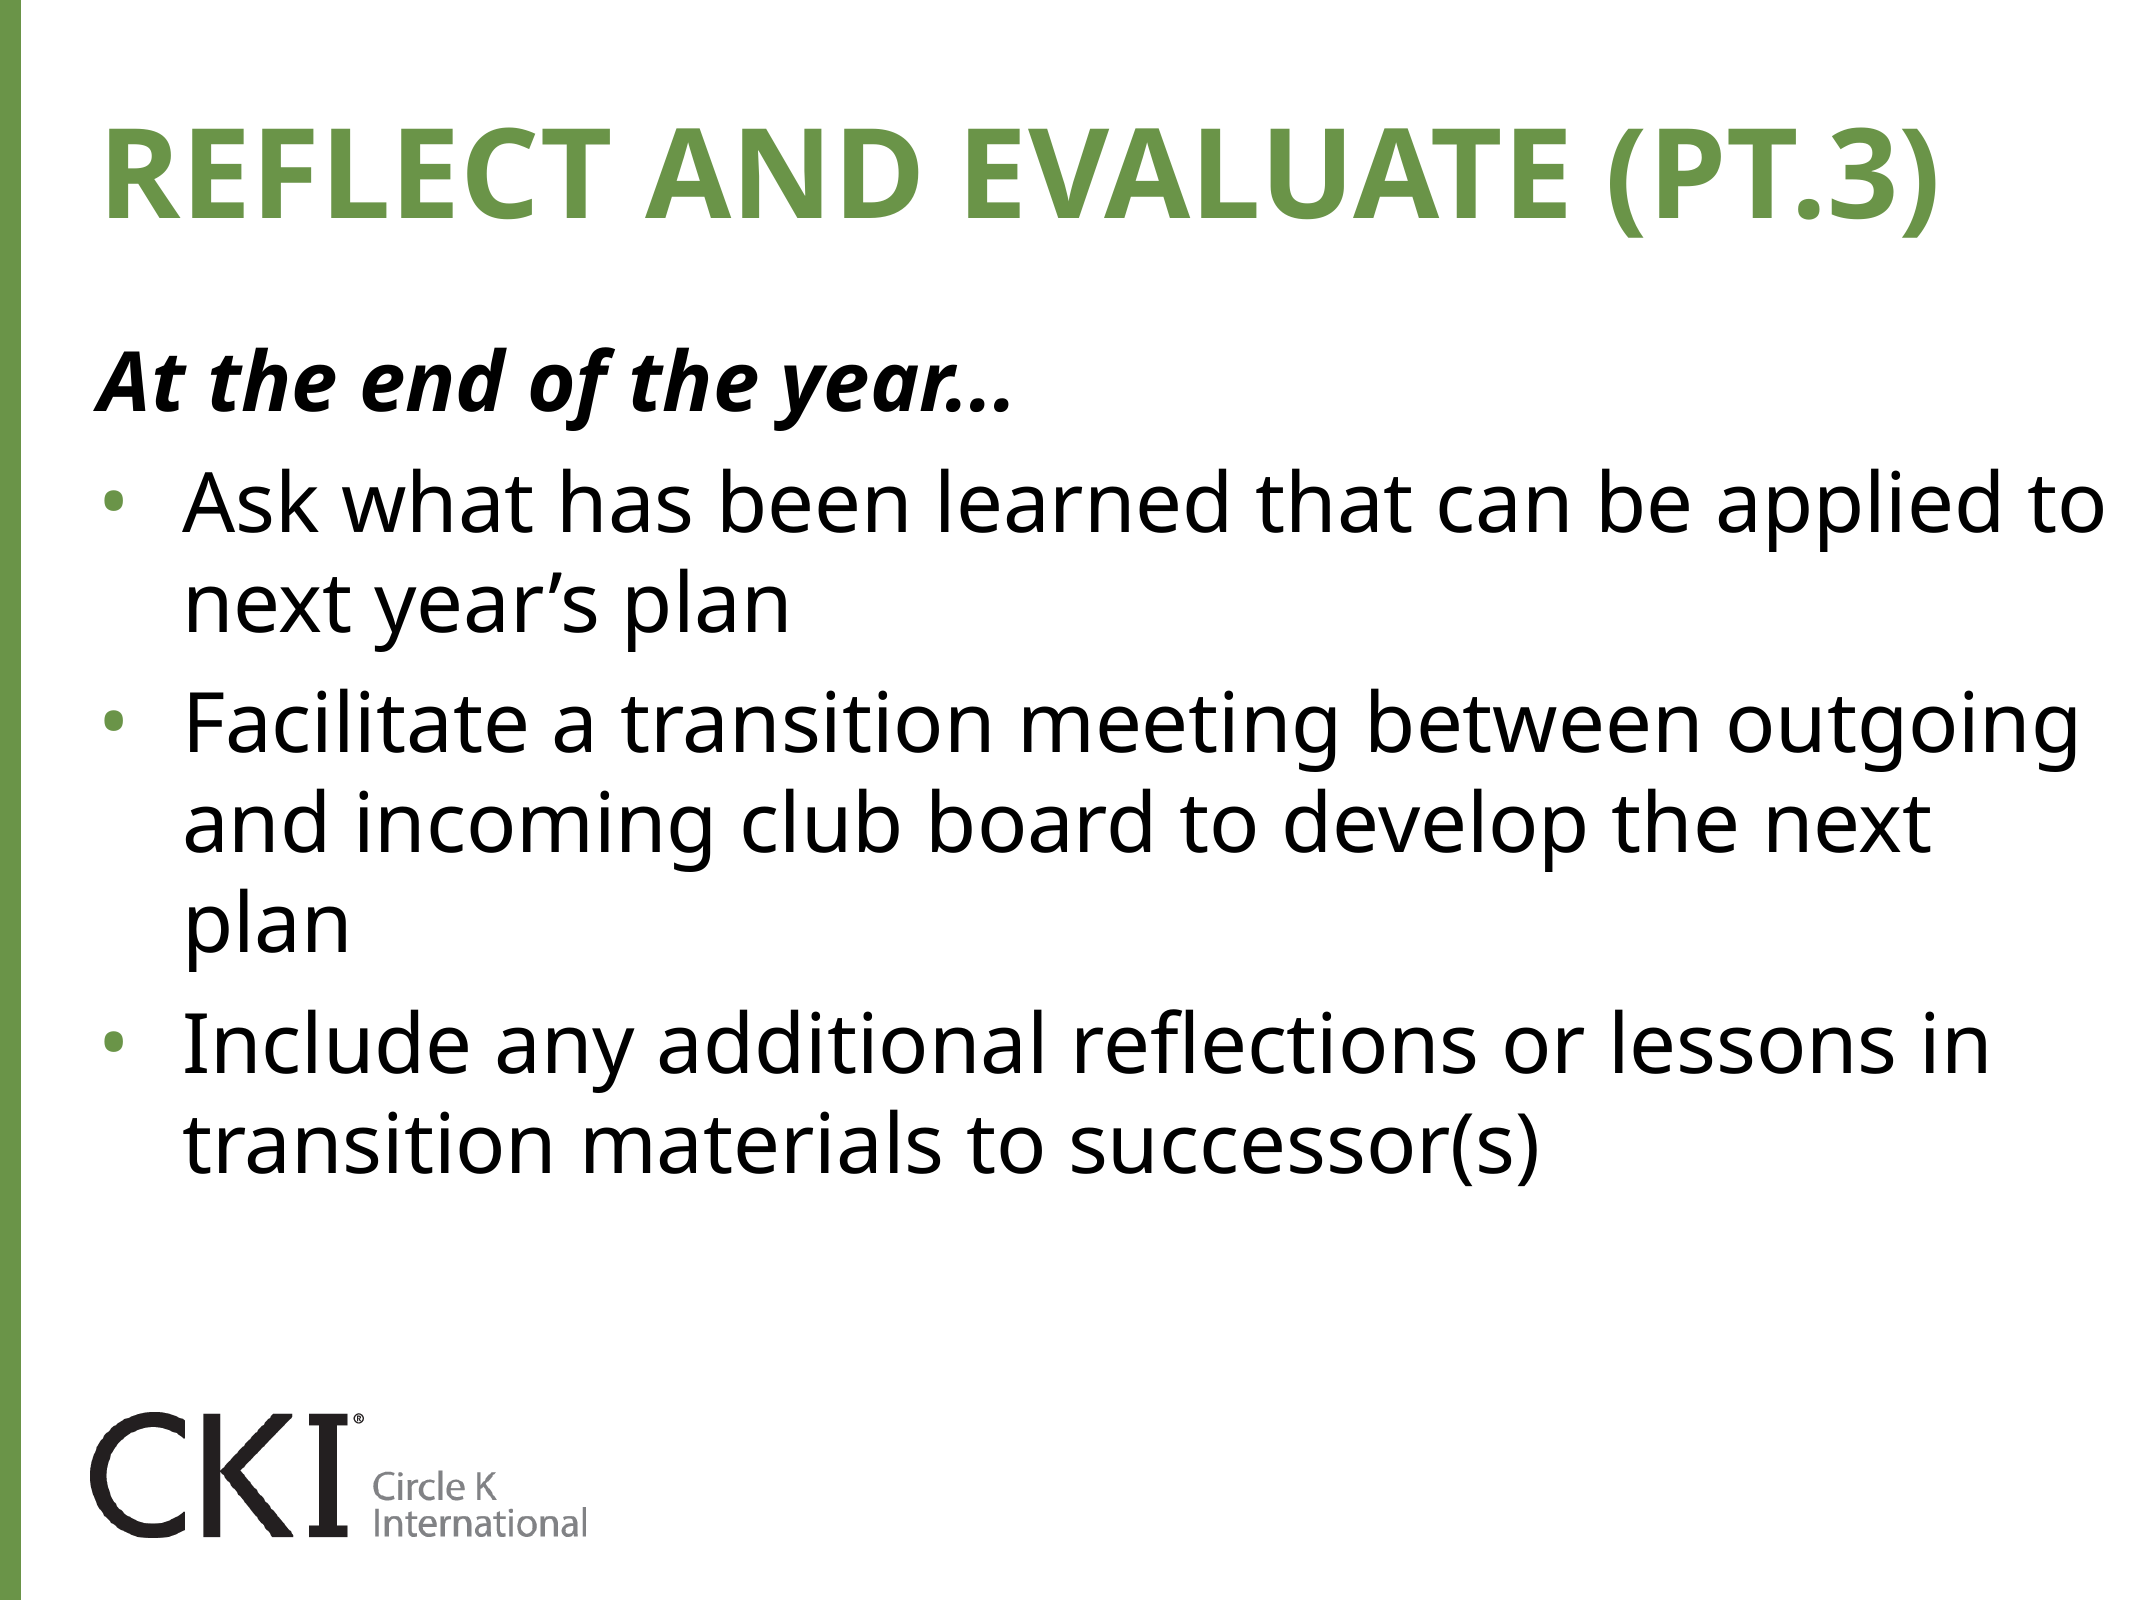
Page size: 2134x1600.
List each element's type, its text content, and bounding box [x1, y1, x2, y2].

list REFLECT AND EVALUATE (PT.3) [90, 167, 2094, 319]
list At the end of the year... Ask what has been learned that can be applied to next year’s plan Facilitate a transition meeting between outgoing and incoming club board to develop the next plan Include any additional reflections or lessons in transition materials to successor(s) [90, 319, 2134, 1281]
picture [90, 1412, 586, 1538]
